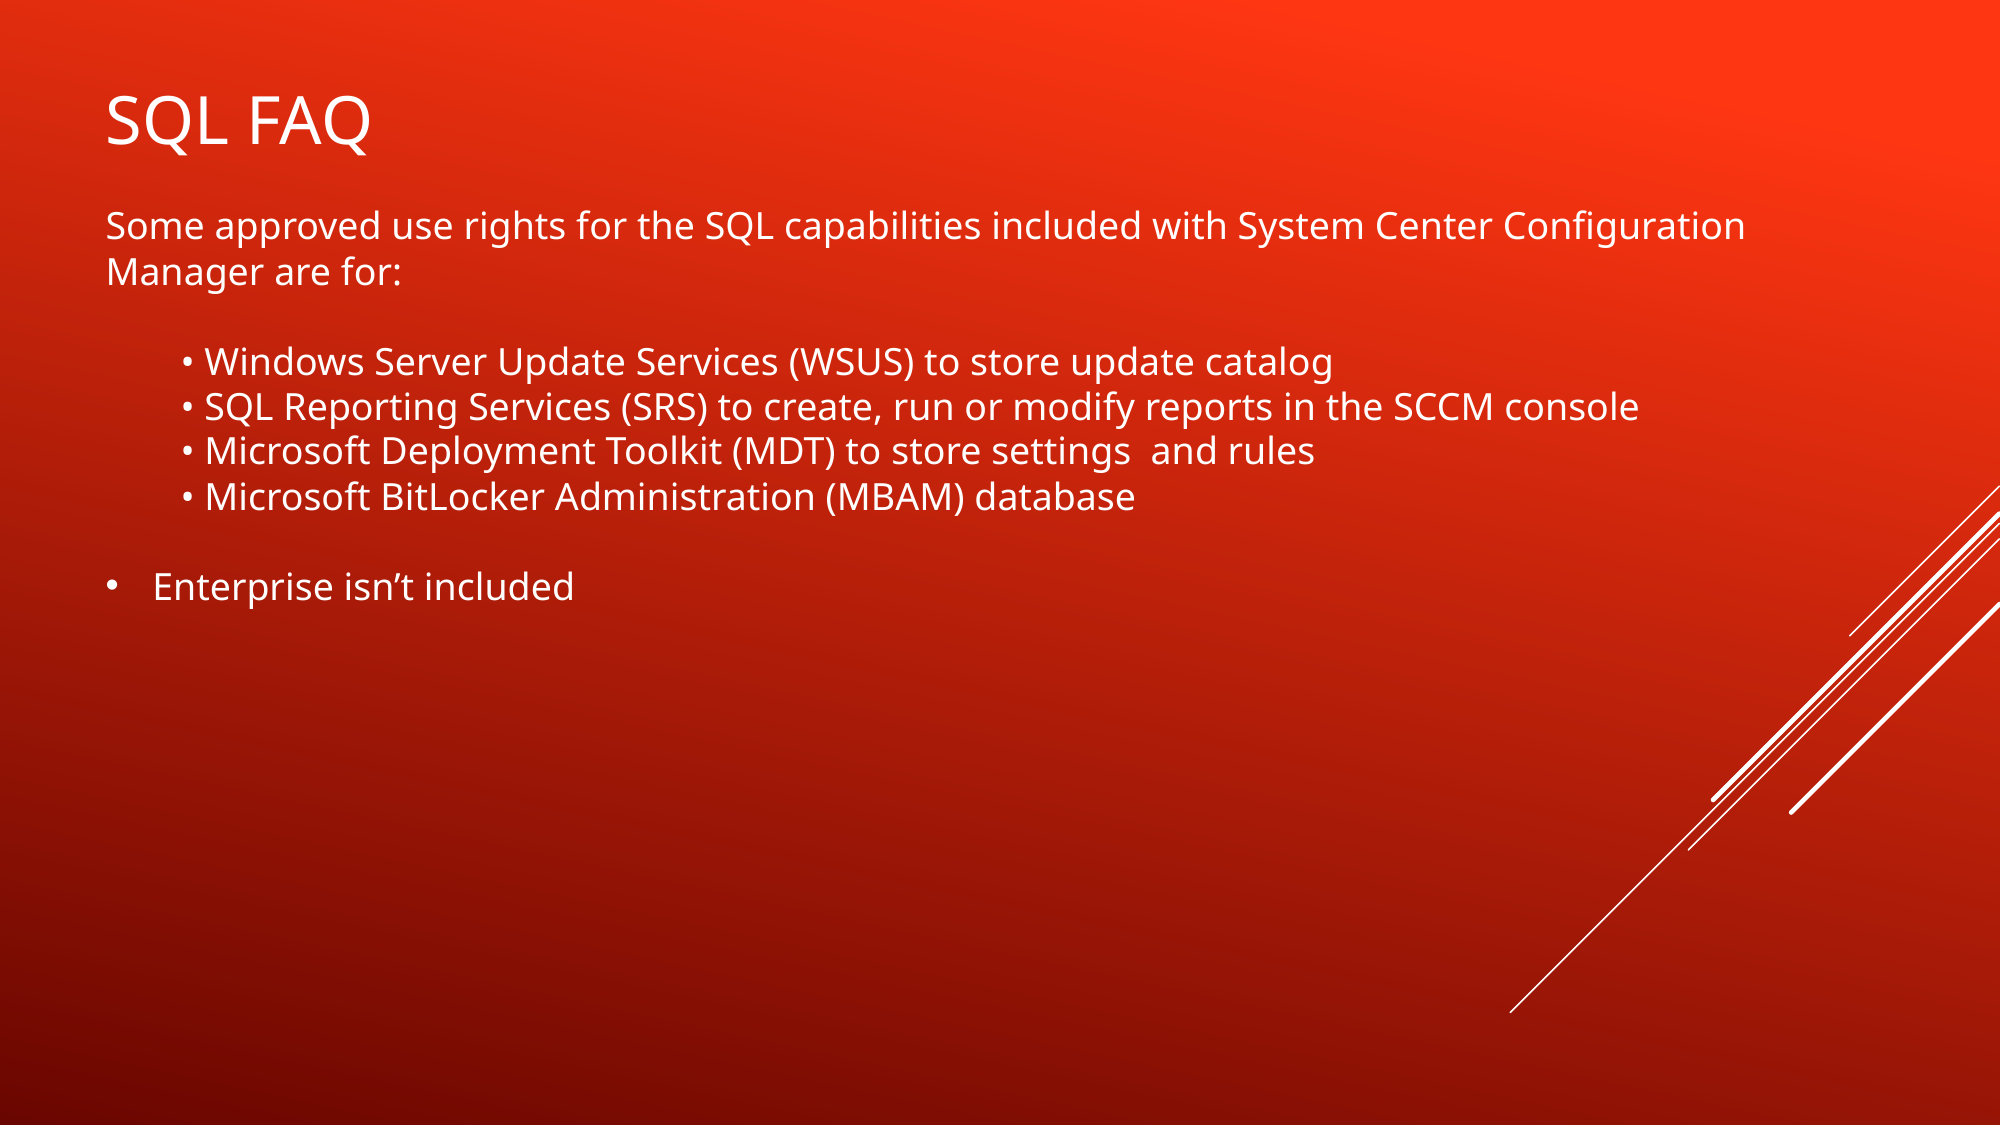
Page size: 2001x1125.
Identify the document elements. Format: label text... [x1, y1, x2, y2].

text_box SQL FAQ Some approved use rights for the SQL capabilities included with System Center Configuration Manager are for: • Windows Server Update Services (WSUS) to store update catalog • SQL Reporting Services (SRS) to create, run or modify reports in the SCCM console • Microsoft Deployment Toolkit (MDT) to store settings and rules • Microsoft BitLocker Administration (MBAM) database Enterprise isn’t included [90, 70, 1928, 615]
